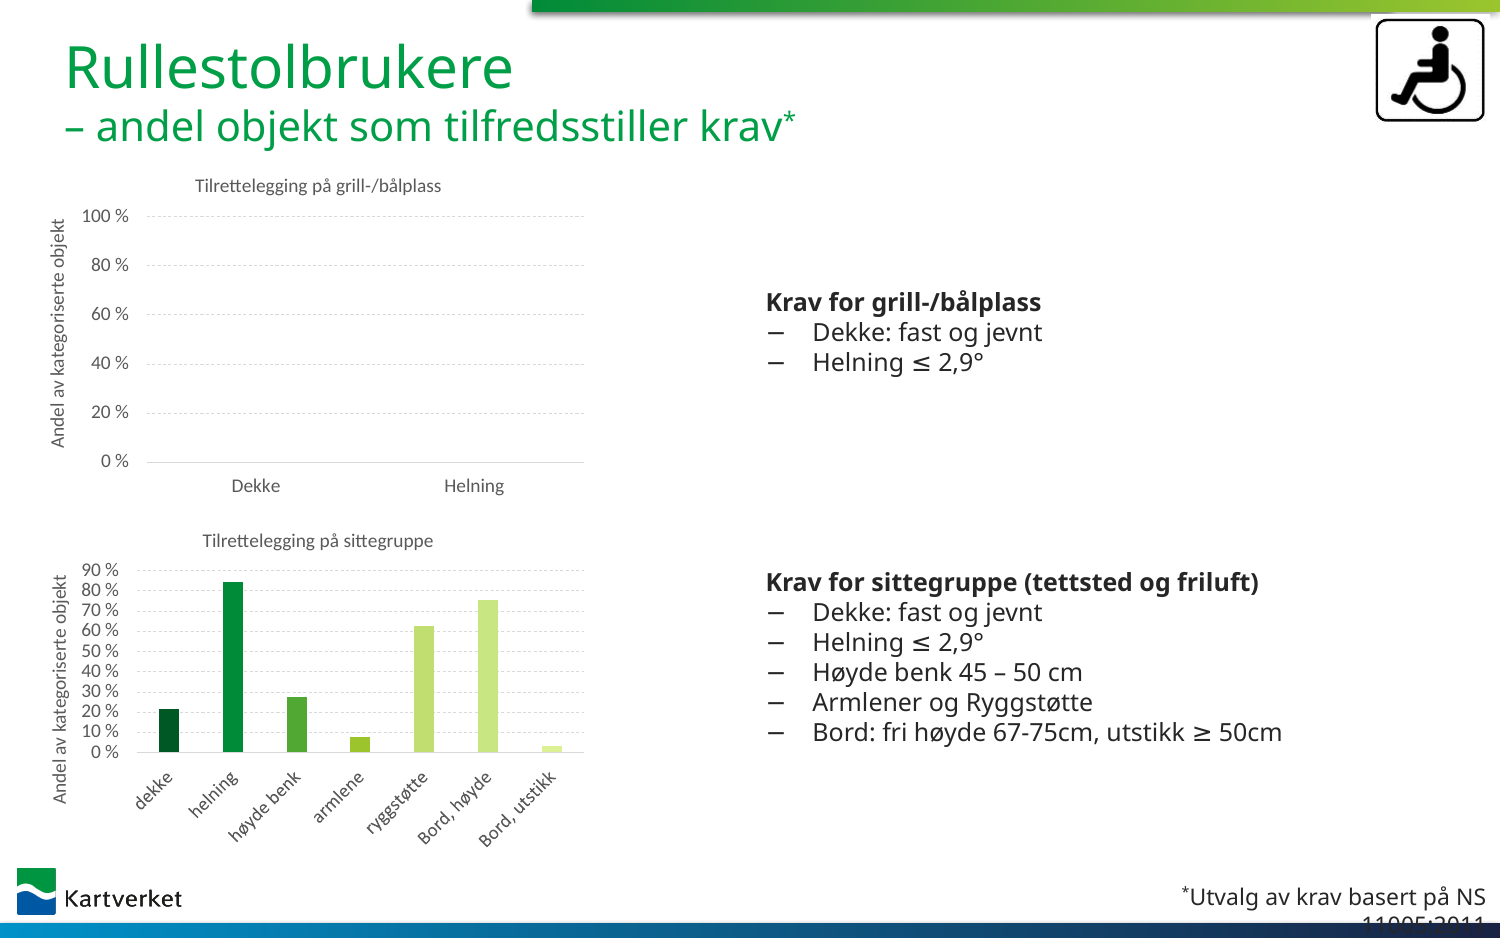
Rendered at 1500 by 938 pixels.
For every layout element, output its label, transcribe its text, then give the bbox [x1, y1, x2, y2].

text_box Krav for grill-/bålplass Dekke: fast og jevnt Helning ≤ 2,9° [750, 279, 1452, 384]
picture [41, 166, 595, 505]
text_box *Utvalg av krav basert på NS 11005:2011 [1068, 873, 1500, 938]
text_box Rullestolbrukere – andel objekt som tilfredsstiller krav* [49, 14, 1431, 158]
picture [41, 520, 595, 859]
picture [1371, 13, 1491, 127]
text_box Krav for sittegruppe (tettsted og friluft) Dekke: fast og jevnt Helning ≤ 2,9° Høyde benk 45 – 50 cm Armlener og Ryggstøtte Bord: fri høyde 67-75cm, utstikk ≥ 50cm [750, 559, 1500, 754]
